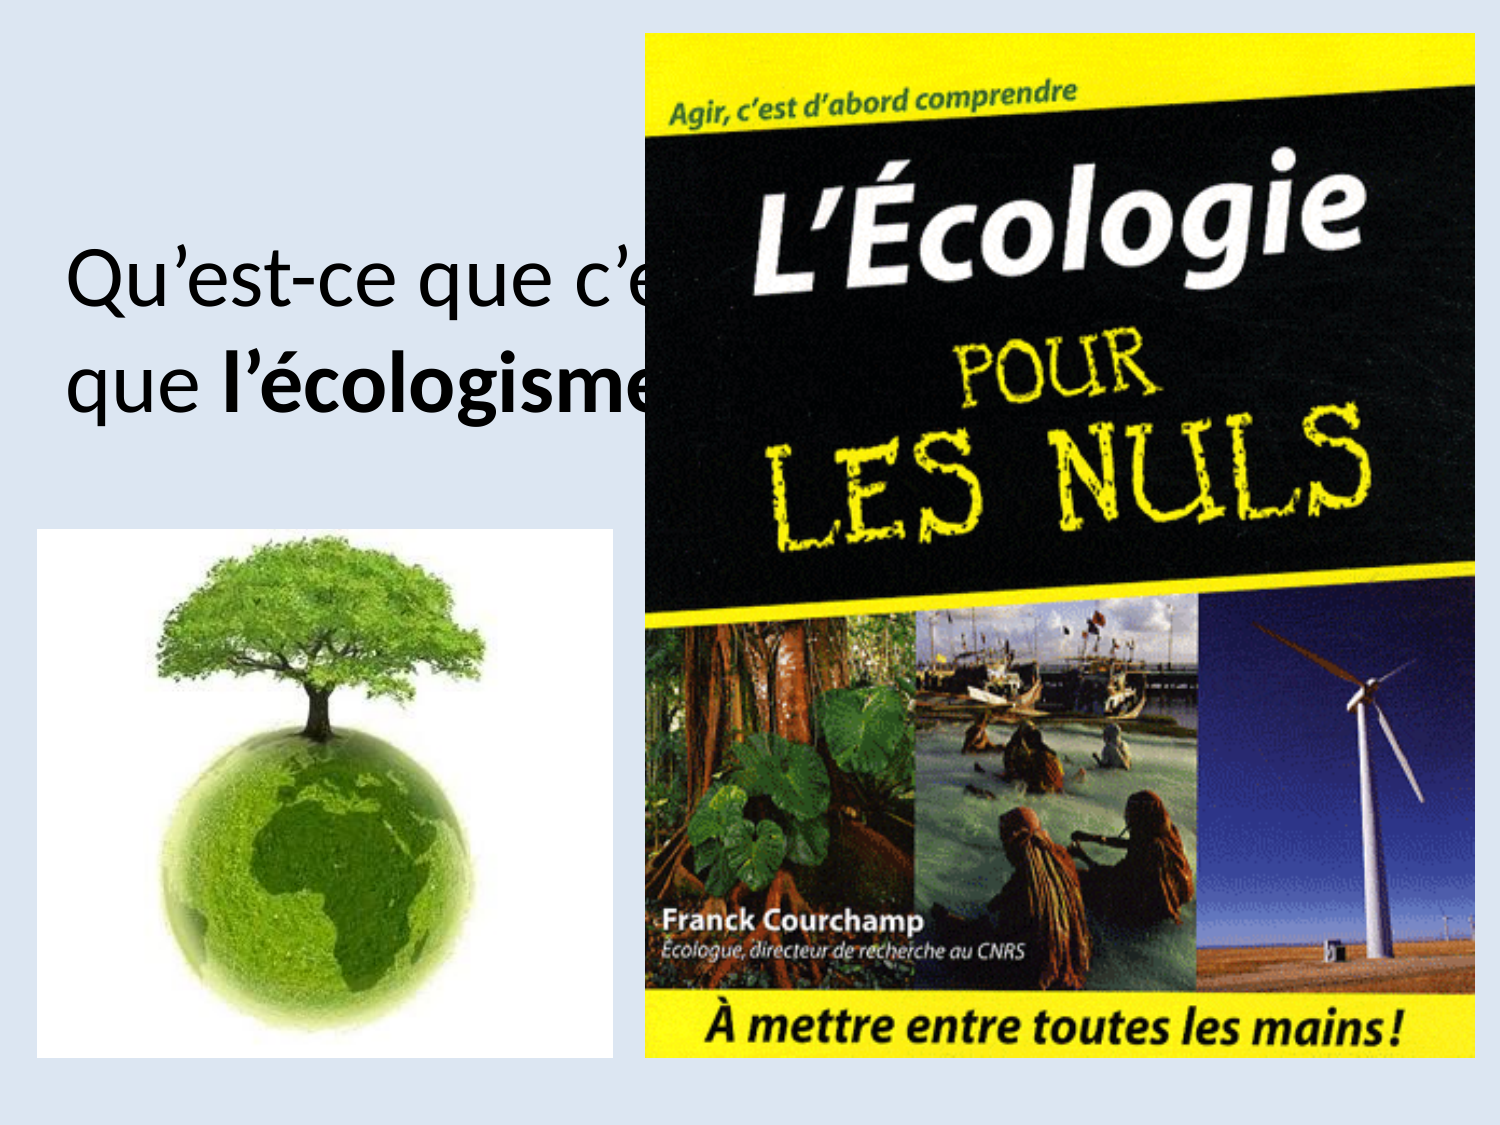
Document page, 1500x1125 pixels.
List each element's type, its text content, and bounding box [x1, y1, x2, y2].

title Qu’est-ce que c’est que l’écologisme? [50, 196, 640, 438]
picture [37, 529, 613, 1058]
picture [645, 33, 1476, 1058]
